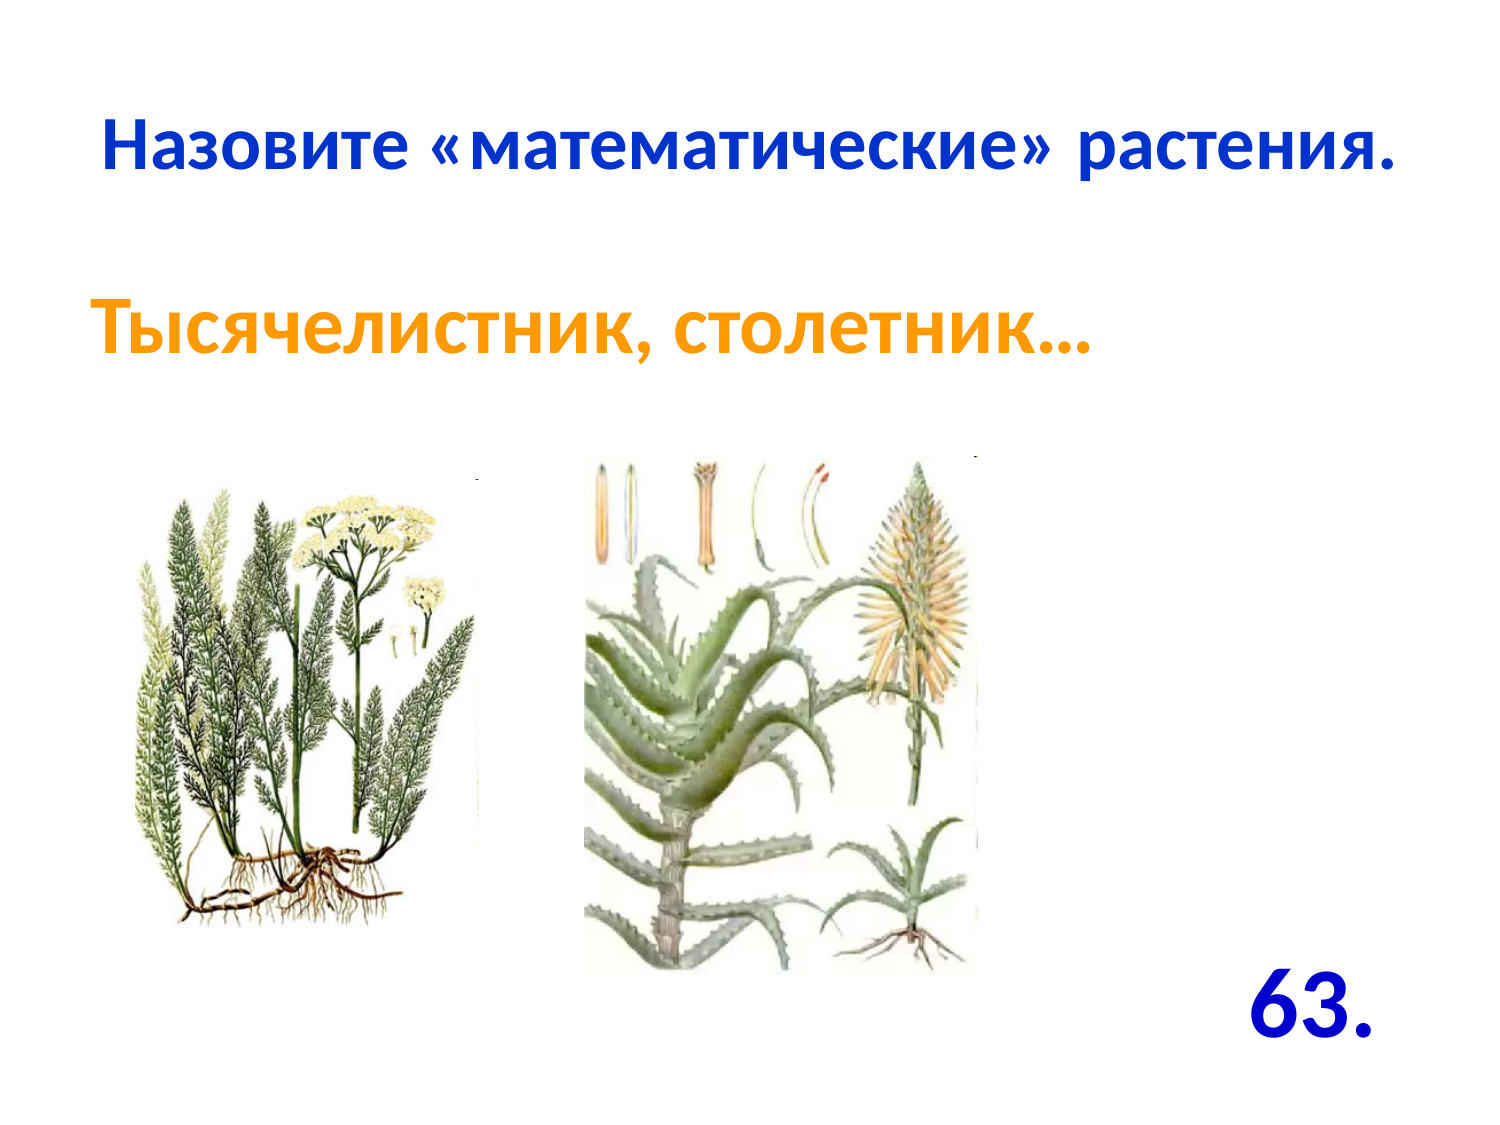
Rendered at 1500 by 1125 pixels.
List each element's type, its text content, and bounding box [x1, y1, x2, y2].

picture [135, 479, 479, 931]
text_box 63. [1234, 929, 1447, 1065]
list Тысячелистник, столетник… [75, 262, 1425, 1005]
picture [584, 455, 978, 976]
title Назовите «математические» растения. [75, 45, 1425, 233]
